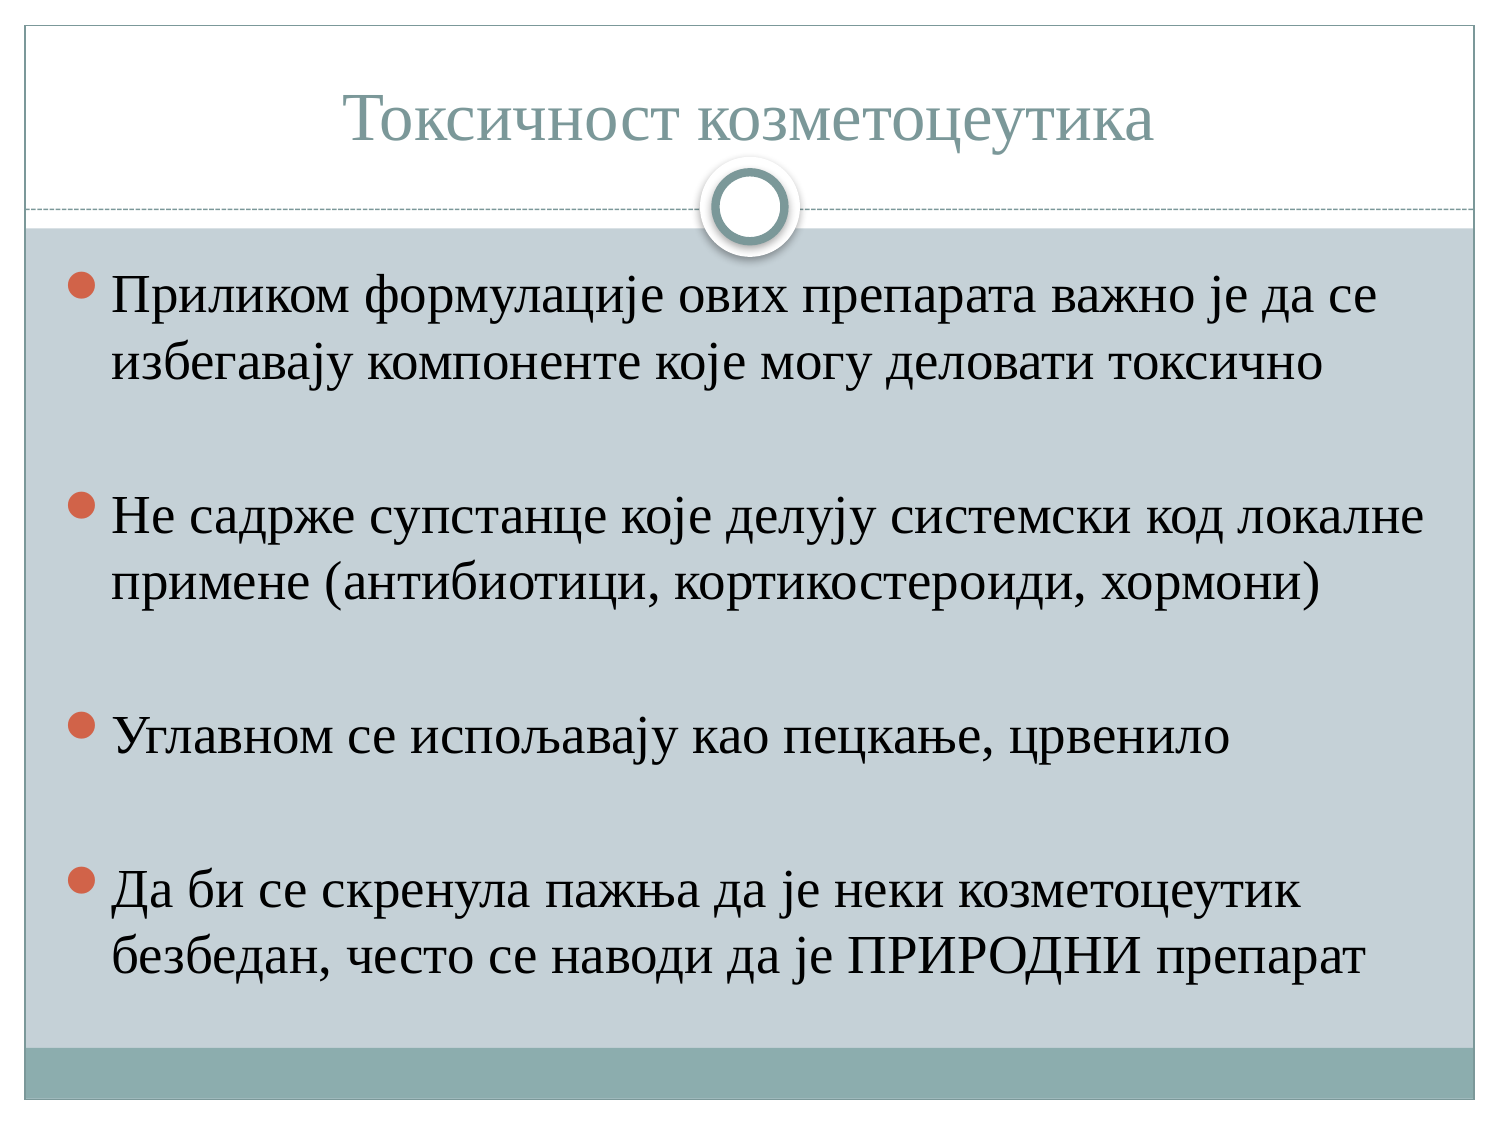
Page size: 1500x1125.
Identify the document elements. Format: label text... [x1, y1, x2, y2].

title Токсичност козметоцеутика [49, 37, 1450, 162]
list Приликом формулације ових препарата важно је да се избегавају компоненте које могу деловати токсично Не садрже супстанце које делују системски код локалне примене (антибиотици, кортикостероиди, хормони) Углавном се испољавају као пецкање, црвенило Да би се скренула пажња да је неки козметоцеутик безбедан, често се наводи да је ПРИРОДНИ препарат [49, 250, 1445, 1001]
